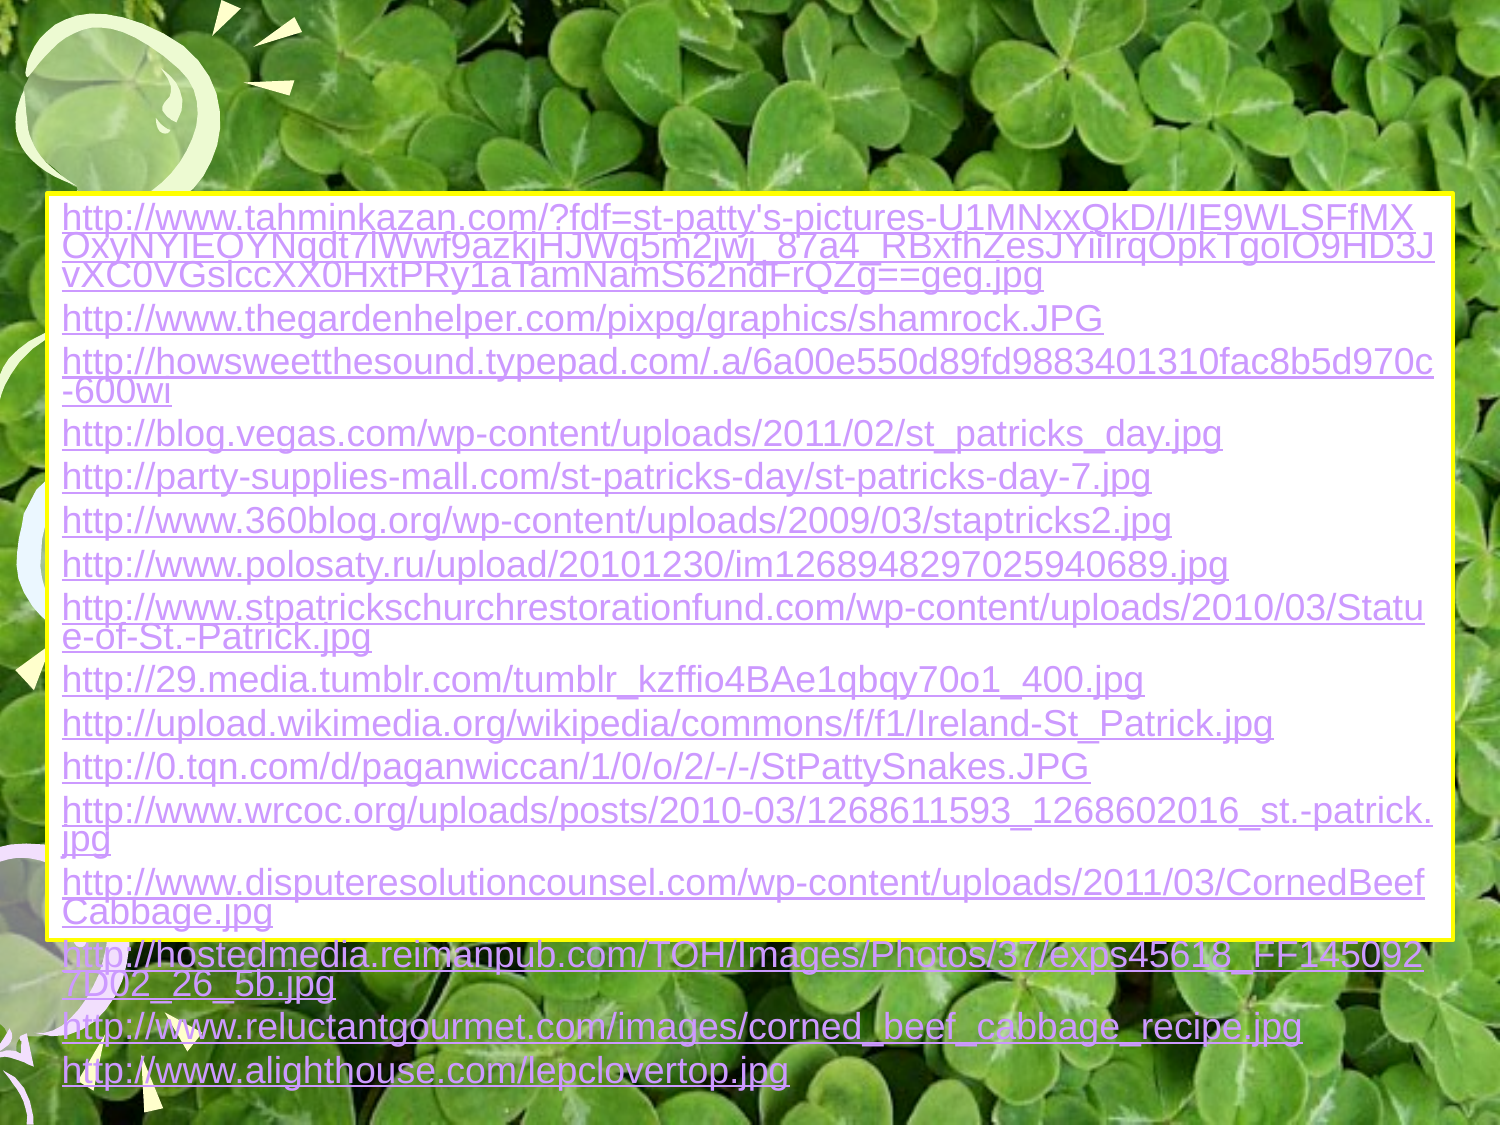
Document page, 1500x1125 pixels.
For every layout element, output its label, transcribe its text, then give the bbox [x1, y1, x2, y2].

picture [0, 1025, 6, 1042]
picture [0, 340, 46, 846]
text_box http://www.tahminkazan.com/?fdf=st-patty's-pictures-U1MNxxQkD/I/IE9WLSFfMXOxyNYIEOYNqdt7lWwf9azkjHJWq5m2jwj_87a4_RBxfhZesJYiiIrqOpkTgoIO9HD3JvXC0VGslccXX0HxtPRy1aTamNamS62ndFrQZg==geg.jpg http://www.thegardenhelper.com/pixpg/graphics/shamrock.JPG http://howsweetthesound.typepad.com/.a/6a00e550d89fd9883401310fac8b5d970c-600wi http://blog.vegas.com/wp-content/uploads/2011/02/st_patricks_day.jpg http://party-supplies-mall.com/st-patricks-day/st-patricks-day-7.jpg http://www.360blog.org/wp-content/uploads/2009/03/staptricks2.jpg http://www.polosaty.ru/upload/20101230/im1268948297025940689.jpg http://www.stpatrickschurchrestorationfund.com/wp-content/uploads/2010/03/Statue-of-St.-Patrick.jpg http://29.media.tumblr.com/tumblr_kzffio4BAe1qbqy70o1_400.jpg http://upload.wikimedia.org/wikipedia/commons/f/f1/Ireland-St_Patrick.jpg http://0.tqn.com/d/paganwiccan/1/0/o/2/-/-/StPattySnakes.JPG http://www.wrcoc.org/uploads/posts/2010-03/1268611593_1268602016_st.-patrick.jpg http://www.disputeresolutioncounsel.com/wp-content/uploads/2011/03/CornedBeefCabbage.jpg http://hostedmedia.reimanpub.com/TOH/Images/Photos/37/exps45618_FF1450927D02_26_5b.jpg http://www.reluctantgourmet.com/images/corned_beef_cabbage_recipe.jpg http://www.alighthouse.com/lepclovertop.jpg [46, 193, 1454, 940]
picture [0, 0, 1500, 1125]
picture [17, 1041, 21, 1052]
